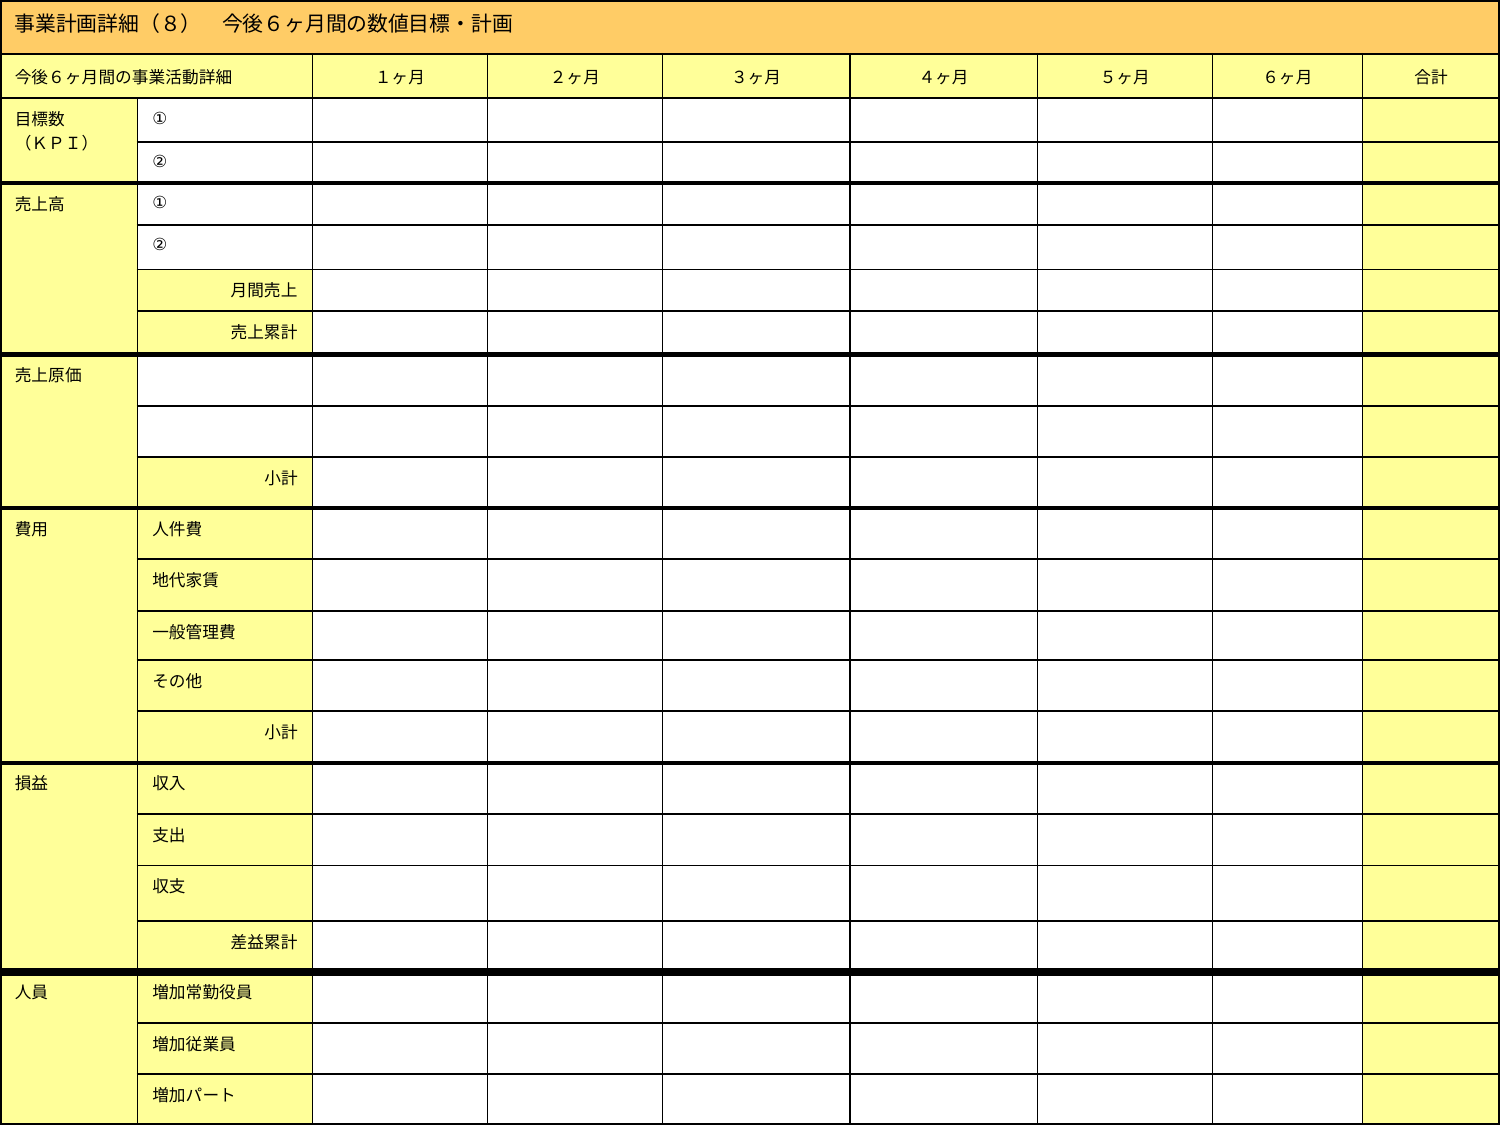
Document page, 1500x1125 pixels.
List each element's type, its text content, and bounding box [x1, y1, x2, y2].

table_cell [313, 407, 487, 456]
table_cell [488, 661, 662, 710]
table_cell [488, 99, 662, 141]
table_cell [851, 357, 1037, 405]
table_cell 差益累計 [138, 922, 312, 968]
table_cell [663, 560, 849, 610]
table_cell [1038, 922, 1212, 968]
table_cell [663, 407, 849, 456]
table_cell [313, 866, 487, 920]
table_cell [1213, 185, 1362, 224]
table_cell [663, 185, 849, 224]
table_cell [138, 407, 312, 456]
table_cell [1038, 143, 1212, 181]
table_cell [313, 815, 487, 865]
table_cell [313, 765, 487, 813]
table_cell [1038, 99, 1212, 141]
table_cell [1038, 312, 1212, 352]
table_cell [313, 1024, 487, 1073]
table_cell [663, 815, 849, 865]
table_cell [663, 1075, 849, 1123]
table_cell [1213, 510, 1362, 558]
table_cell [663, 1024, 849, 1073]
table_cell [488, 922, 662, 968]
table_cell 小計 [138, 458, 312, 506]
table_cell [1213, 712, 1362, 761]
table_cell [851, 1075, 1037, 1123]
table_cell ① [138, 185, 312, 224]
table_cell [663, 458, 849, 506]
table_cell [488, 458, 662, 506]
table_cell [1038, 612, 1212, 659]
table_cell [1038, 560, 1212, 610]
table_cell 収入 [138, 765, 312, 813]
table_cell [313, 712, 487, 761]
table_cell [1363, 270, 1498, 310]
table_cell [1363, 1024, 1498, 1073]
table_cell [663, 270, 849, 310]
table_cell [313, 458, 487, 506]
table_cell 月間売上 [138, 270, 312, 310]
table_cell [1213, 922, 1362, 968]
table_cell [1213, 458, 1362, 506]
table_cell [1363, 357, 1498, 405]
table_cell [1363, 815, 1498, 865]
table_cell [488, 185, 662, 224]
table_cell [1038, 712, 1212, 761]
table_cell [1038, 1075, 1212, 1123]
table_cell 人件費 [138, 510, 312, 558]
table_cell [488, 815, 662, 865]
table_cell ② [138, 143, 312, 181]
table_cell 増加パート [138, 1075, 312, 1123]
table_cell [313, 99, 487, 141]
table_cell [1038, 357, 1212, 405]
table_cell [313, 312, 487, 352]
table_cell [1363, 712, 1498, 761]
table_cell [1213, 312, 1362, 352]
table_cell [851, 510, 1037, 558]
table_cell [851, 922, 1037, 968]
table_cell 地代家賃 [138, 560, 312, 610]
table_cell [851, 99, 1037, 141]
table_cell ① [138, 99, 312, 141]
table_cell [313, 976, 487, 1022]
table_cell [488, 270, 662, 310]
table_cell [1363, 661, 1498, 710]
table_cell [1363, 866, 1498, 920]
table_cell 損益 [2, 765, 137, 968]
table_cell [1213, 226, 1362, 269]
table_cell [1363, 976, 1498, 1022]
table_cell [488, 357, 662, 405]
table_cell [1363, 99, 1498, 141]
table_cell [663, 99, 849, 141]
table_cell [851, 976, 1037, 1022]
table_cell [851, 407, 1037, 456]
table_cell [488, 612, 662, 659]
table_cell [1213, 270, 1362, 310]
table_cell [1038, 765, 1212, 813]
table_cell [488, 1024, 662, 1073]
table_cell [1038, 270, 1212, 310]
table_cell [488, 765, 662, 813]
table_cell [663, 226, 849, 269]
table_cell [1363, 143, 1498, 181]
table_cell [488, 866, 662, 920]
table_cell [851, 815, 1037, 865]
table_cell [1038, 976, 1212, 1022]
table_cell [313, 661, 487, 710]
table_cell [313, 185, 487, 224]
table_cell [1363, 1075, 1498, 1123]
table_cell ６ヶ月 [1213, 55, 1362, 97]
table_cell 売上原価 [2, 357, 137, 506]
table_cell [1038, 1024, 1212, 1073]
table_cell [488, 712, 662, 761]
table_cell [1213, 1024, 1362, 1073]
table_cell [1213, 612, 1362, 659]
table_cell 支出 [138, 815, 312, 865]
table_cell [488, 560, 662, 610]
table_cell [663, 661, 849, 710]
table_cell [1213, 815, 1362, 865]
table_cell [1213, 357, 1362, 405]
table_cell [313, 560, 487, 610]
table_cell 今後６ヶ月間の事業活動詳細 [2, 55, 312, 97]
table_cell [1038, 226, 1212, 269]
table_cell [851, 1024, 1037, 1073]
table_cell 売上累計 [138, 312, 312, 352]
table_cell [851, 866, 1037, 920]
table_cell [1363, 312, 1498, 352]
table_cell [1363, 765, 1498, 813]
table_cell [1213, 407, 1362, 456]
table_cell ２ヶ月 [488, 55, 662, 97]
table_cell [1363, 510, 1498, 558]
table_cell [1363, 560, 1498, 610]
table_cell [663, 612, 849, 659]
table_cell [138, 357, 312, 405]
table_cell [1213, 976, 1362, 1022]
table_cell [851, 765, 1037, 813]
table_cell [851, 143, 1037, 181]
table_cell [663, 712, 849, 761]
table_cell [313, 612, 487, 659]
table_cell [313, 922, 487, 968]
table_cell [488, 510, 662, 558]
table_cell [1363, 226, 1498, 269]
table_cell 一般管理費 [138, 612, 312, 659]
table_cell 小計 [138, 712, 312, 761]
table_cell 目標数 （ＫＰＩ） [2, 99, 137, 181]
table_cell [663, 357, 849, 405]
table_cell [488, 143, 662, 181]
table_cell [1213, 1075, 1362, 1123]
table_cell [1038, 458, 1212, 506]
table_cell [851, 612, 1037, 659]
table_cell 合計 [1363, 55, 1498, 97]
table_cell [663, 976, 849, 1022]
table_cell [1213, 866, 1362, 920]
table_cell [851, 661, 1037, 710]
table_cell [313, 143, 487, 181]
table_cell [663, 765, 849, 813]
table_cell [1213, 661, 1362, 710]
table_cell ４ヶ月 [851, 55, 1037, 97]
table_cell [663, 143, 849, 181]
table_cell 費用 [2, 510, 137, 761]
table_cell [313, 510, 487, 558]
table_cell ３ヶ月 [663, 55, 849, 97]
table_cell ② [138, 226, 312, 269]
table_cell 収支 [138, 866, 312, 920]
table_cell [1038, 510, 1212, 558]
table_cell [851, 270, 1037, 310]
table_cell [1213, 765, 1362, 813]
table_cell [851, 226, 1037, 269]
table_cell [1038, 815, 1212, 865]
table_cell [1213, 99, 1362, 141]
table_cell [1213, 560, 1362, 610]
table_cell [851, 560, 1037, 610]
table_cell 増加従業員 [138, 1024, 312, 1073]
table_cell [488, 976, 662, 1022]
table_cell １ヶ月 [313, 55, 487, 97]
table_cell [313, 357, 487, 405]
table_cell その他 [138, 661, 312, 710]
table_cell [1363, 922, 1498, 968]
table_cell [663, 312, 849, 352]
table_cell [488, 407, 662, 456]
table_cell [851, 185, 1037, 224]
table_cell [663, 866, 849, 920]
table_cell [1363, 458, 1498, 506]
table_cell [1038, 661, 1212, 710]
table_cell [851, 458, 1037, 506]
table_cell [851, 712, 1037, 761]
table_cell [488, 312, 662, 352]
table_cell [1213, 143, 1362, 181]
table_cell 増加常勤役員 [138, 976, 312, 1022]
table_cell [1038, 407, 1212, 456]
table_cell [1038, 185, 1212, 224]
table_cell [851, 312, 1037, 352]
table_cell [663, 510, 849, 558]
table_cell [313, 1075, 487, 1123]
table_cell [488, 1075, 662, 1123]
table_cell 人員 [2, 976, 137, 1123]
table_cell [1363, 407, 1498, 456]
table_cell [313, 270, 487, 310]
table_cell ５ヶ月 [1038, 55, 1212, 97]
table_cell [1363, 185, 1498, 224]
table_cell [663, 922, 849, 968]
table_cell [313, 226, 487, 269]
table_cell [488, 226, 662, 269]
table_header 事業計画詳細（８） 今後６ヶ月間の数値目標・計画 [2, 2, 1498, 53]
table_cell [1038, 866, 1212, 920]
table_cell 売上高 [2, 185, 137, 352]
table_cell [1363, 612, 1498, 659]
